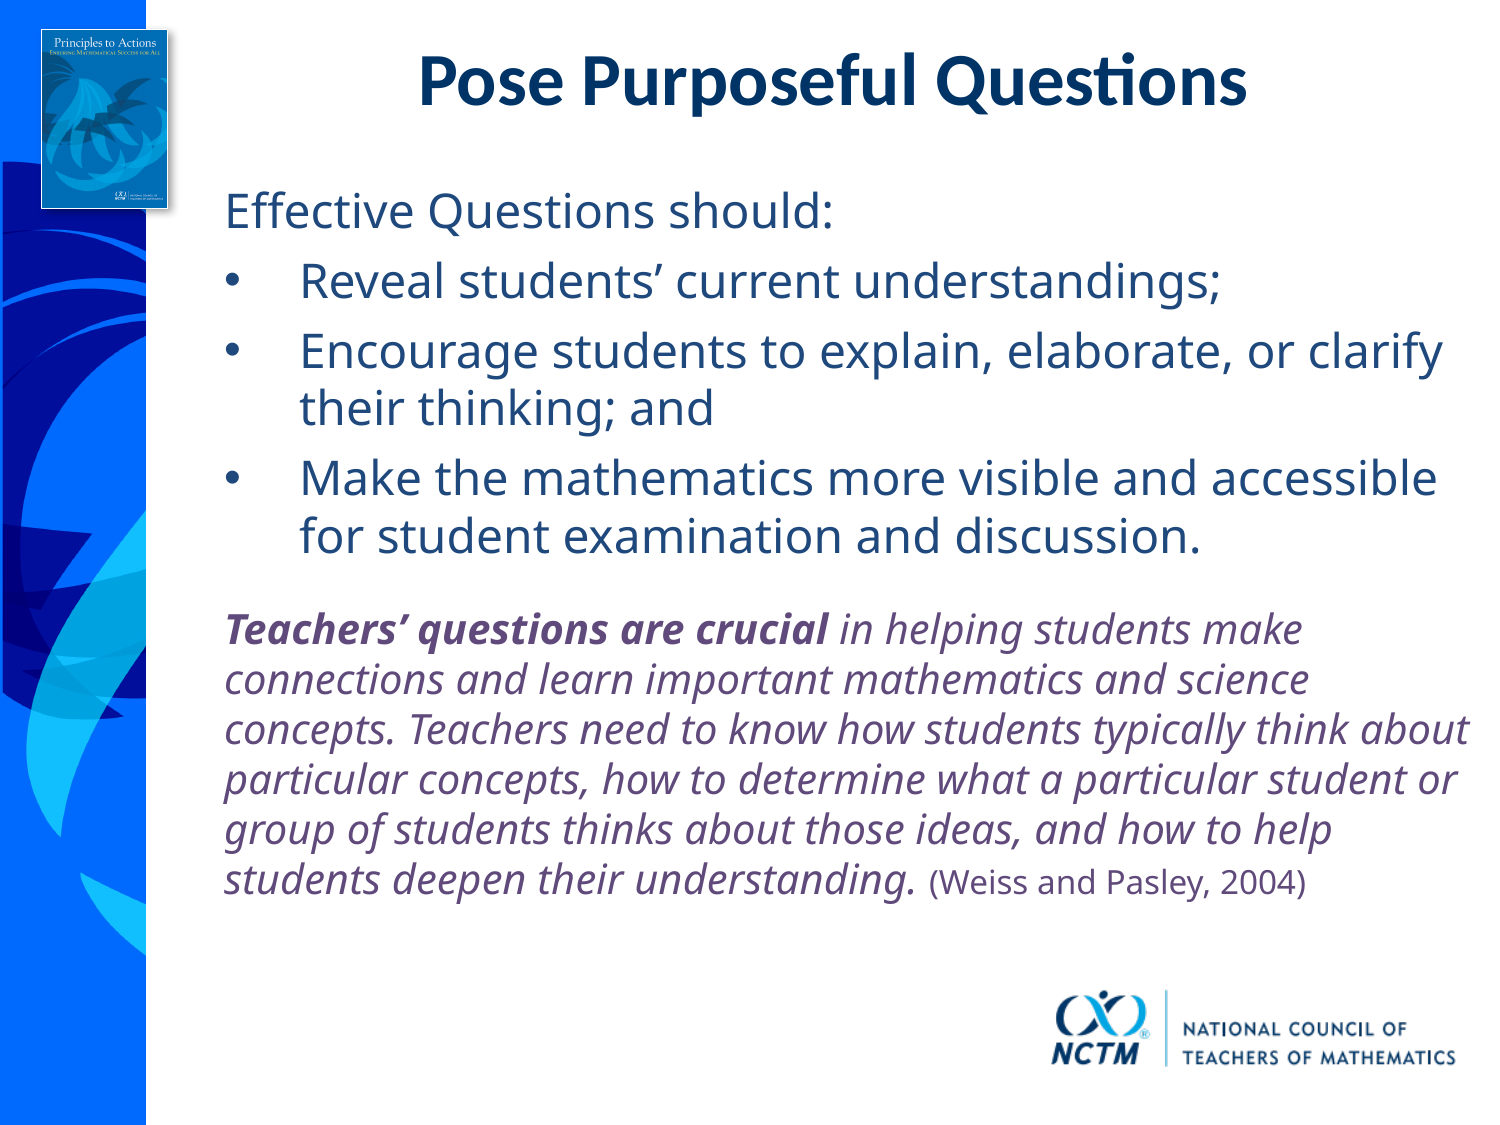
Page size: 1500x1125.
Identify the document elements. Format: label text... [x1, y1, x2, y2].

text_box Pose Purposeful Questions [174, 29, 1500, 212]
picture [1034, 969, 1474, 1085]
text_box [1074, 362, 1500, 469]
picture [0, 0, 168, 1125]
text_box Effective Questions should: Reveal students’ current understandings; Encourage students to explain, elaborate, or clarify their thinking; and Make the mathematics more visible and accessible for student examination and discussion. Teachers’ questions are crucial in helping students make connections and learn important mathematics and science concepts. Teachers need to know how students typically think about particular concepts, how to determine what a particular student or group of students thinks about those ideas, and how to help students deepen their understanding. (Weiss and Pasley, 2004) [209, 172, 1500, 922]
